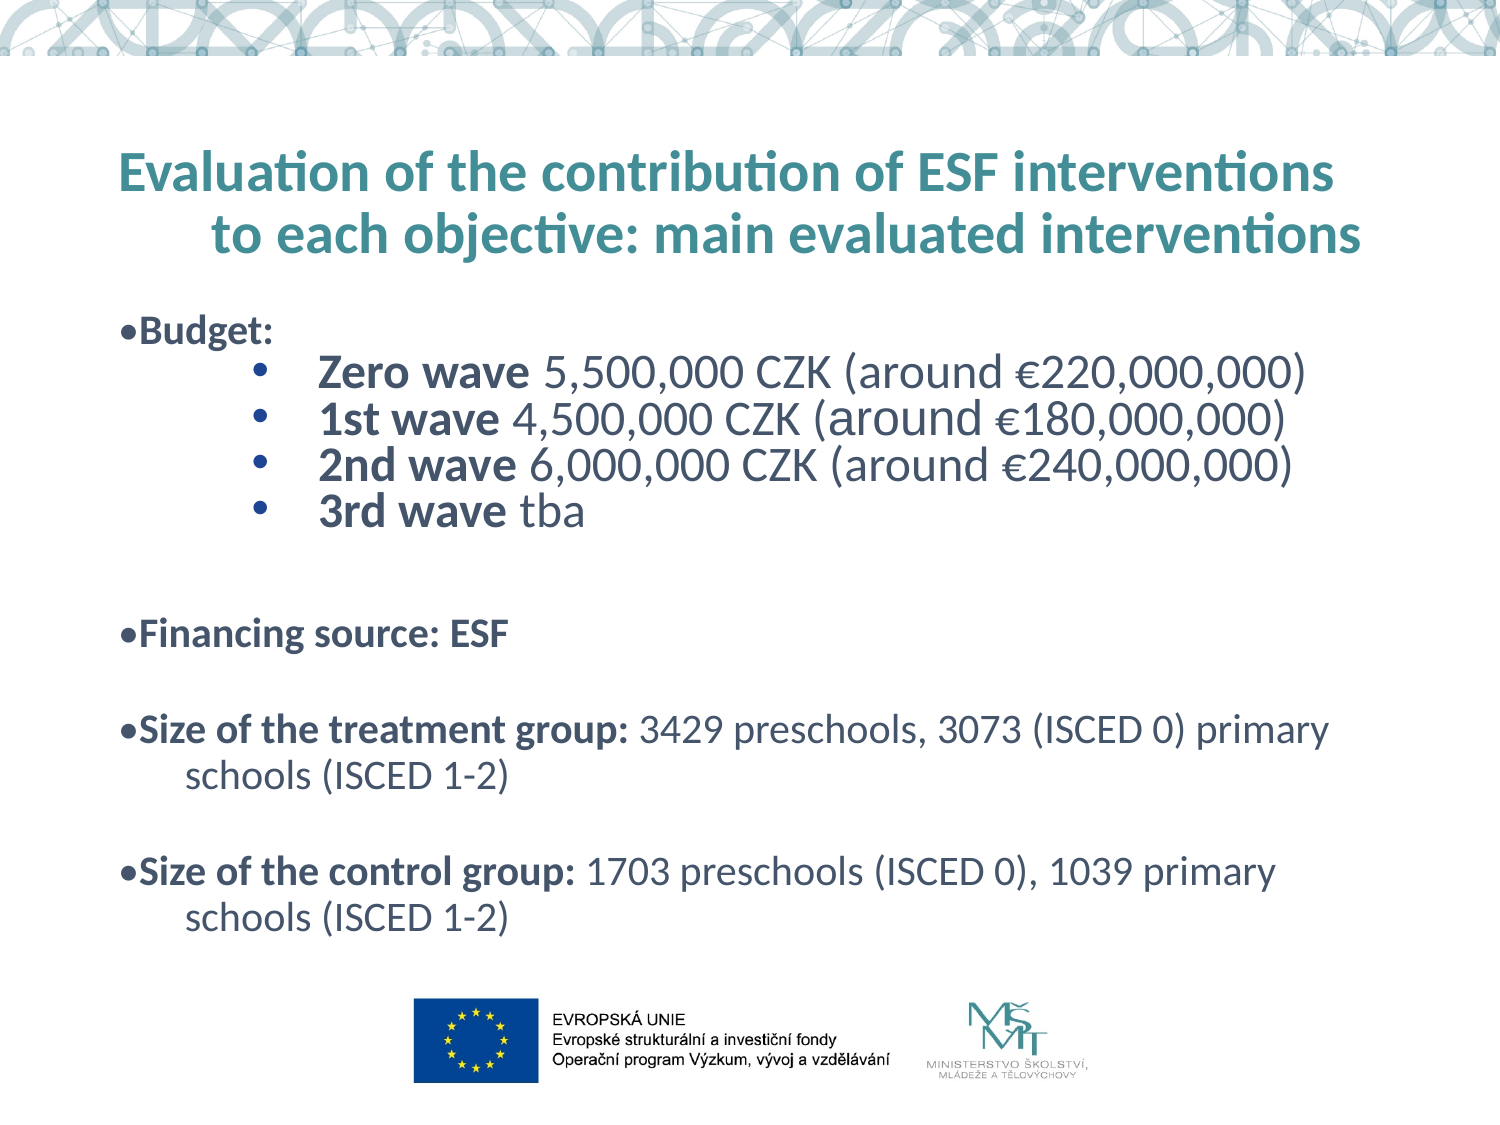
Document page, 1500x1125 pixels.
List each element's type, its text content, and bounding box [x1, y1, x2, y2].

title Evaluation of the contribution of ESF interventions to each objective: main evaluated interventions [103, 129, 1397, 278]
list •Budget: Zero wave 5,500,000 CZK (around €220,000,000) 1st wave 4,500,000 CZK (around €180,000,000) 2nd wave 6,000,000 CZK (around €240,000,000) 3rd wave tba •Financing source: ESF •Size of the treatment group: 3429 preschools, 3073 (ISCED 0) primary schools (ISCED 1-2) •Size of the control group: 1703 preschools (ISCED 0), 1039 primary schools (ISCED 1-2) [103, 299, 1397, 957]
picture [0, 0, 1500, 56]
picture [371, 957, 1129, 1125]
